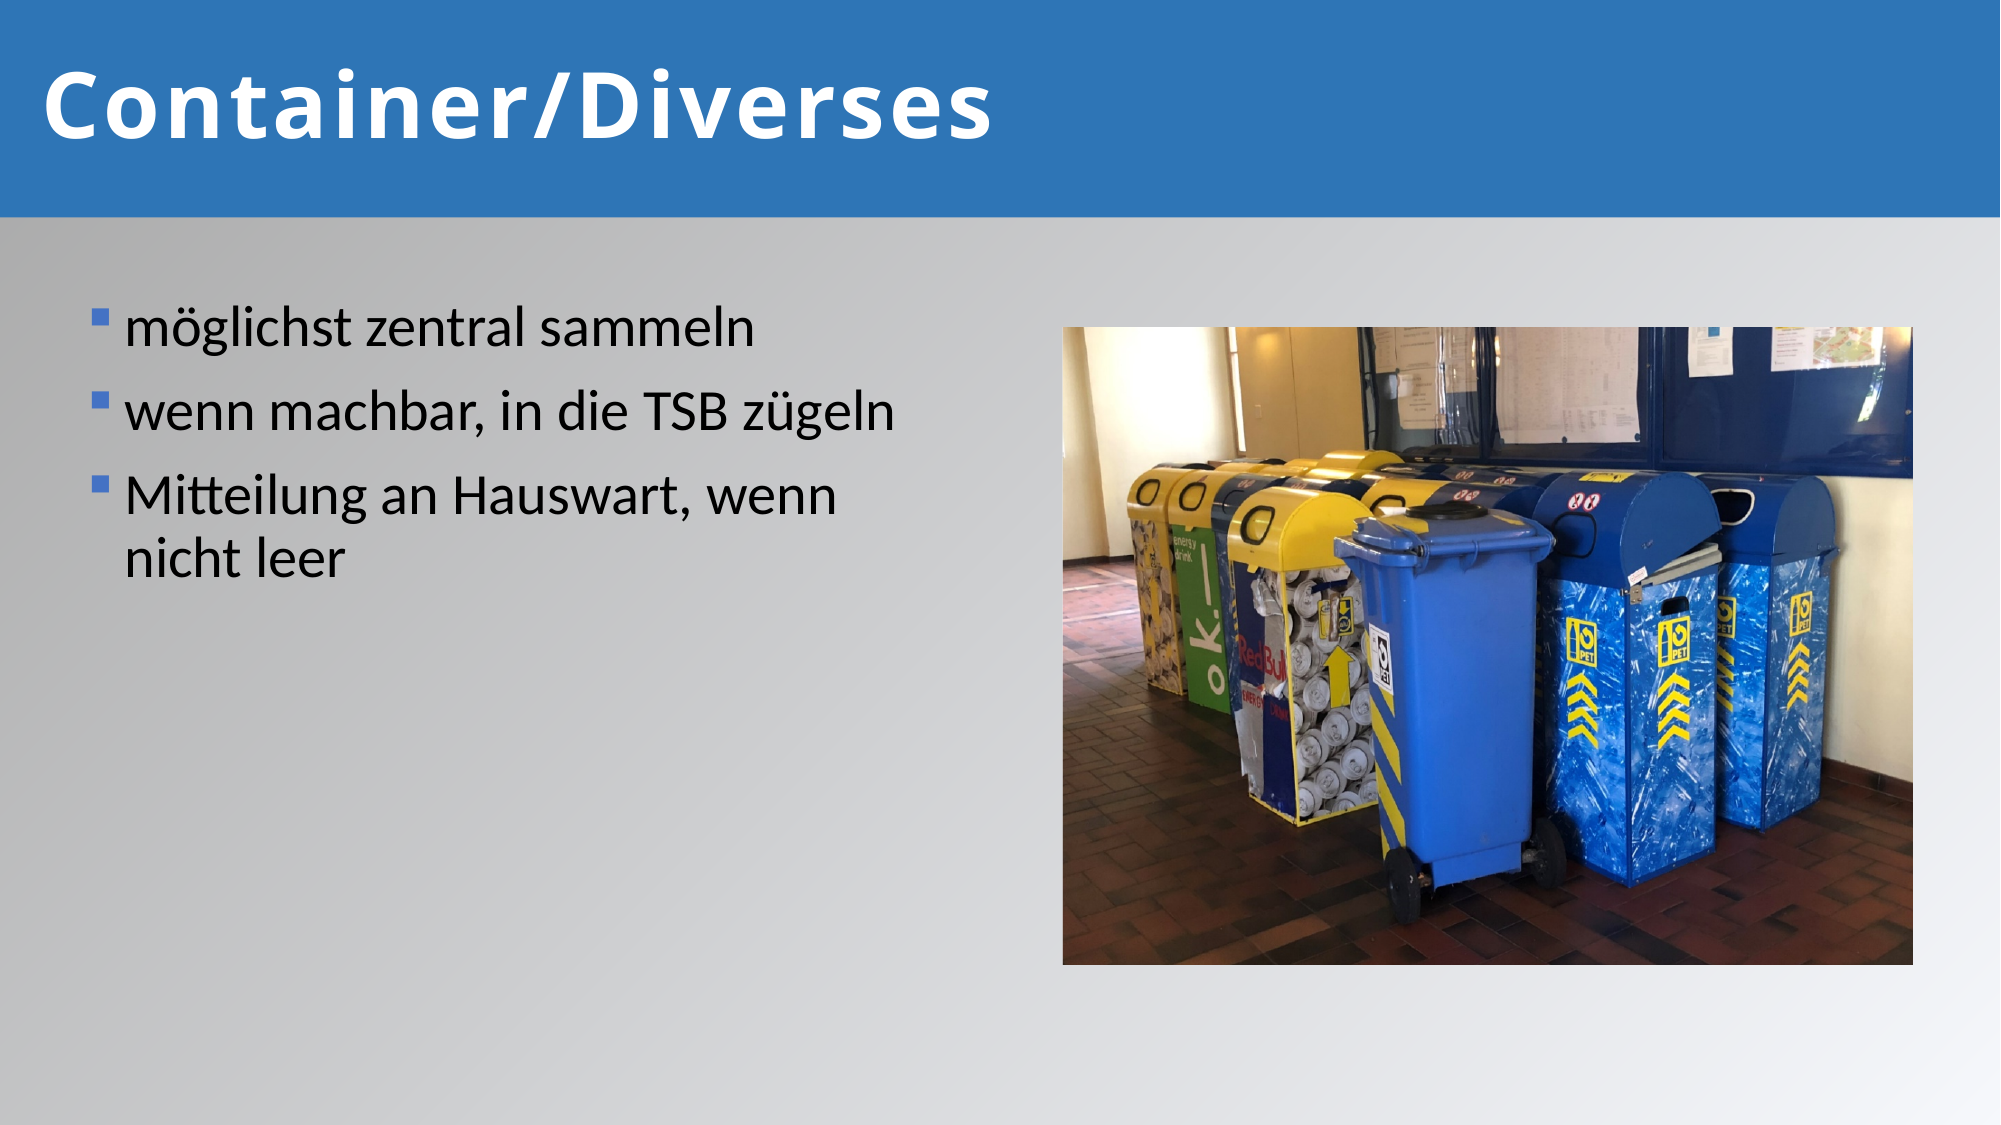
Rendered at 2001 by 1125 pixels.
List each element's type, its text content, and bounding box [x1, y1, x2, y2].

title Container/Diverses [0, 0, 2000, 218]
list möglichst zentral sammeln wenn machbar, in die TSB zügeln Mitteilung an Hauswart, wenn nicht leer [72, 288, 922, 1003]
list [1062, 326, 1913, 965]
